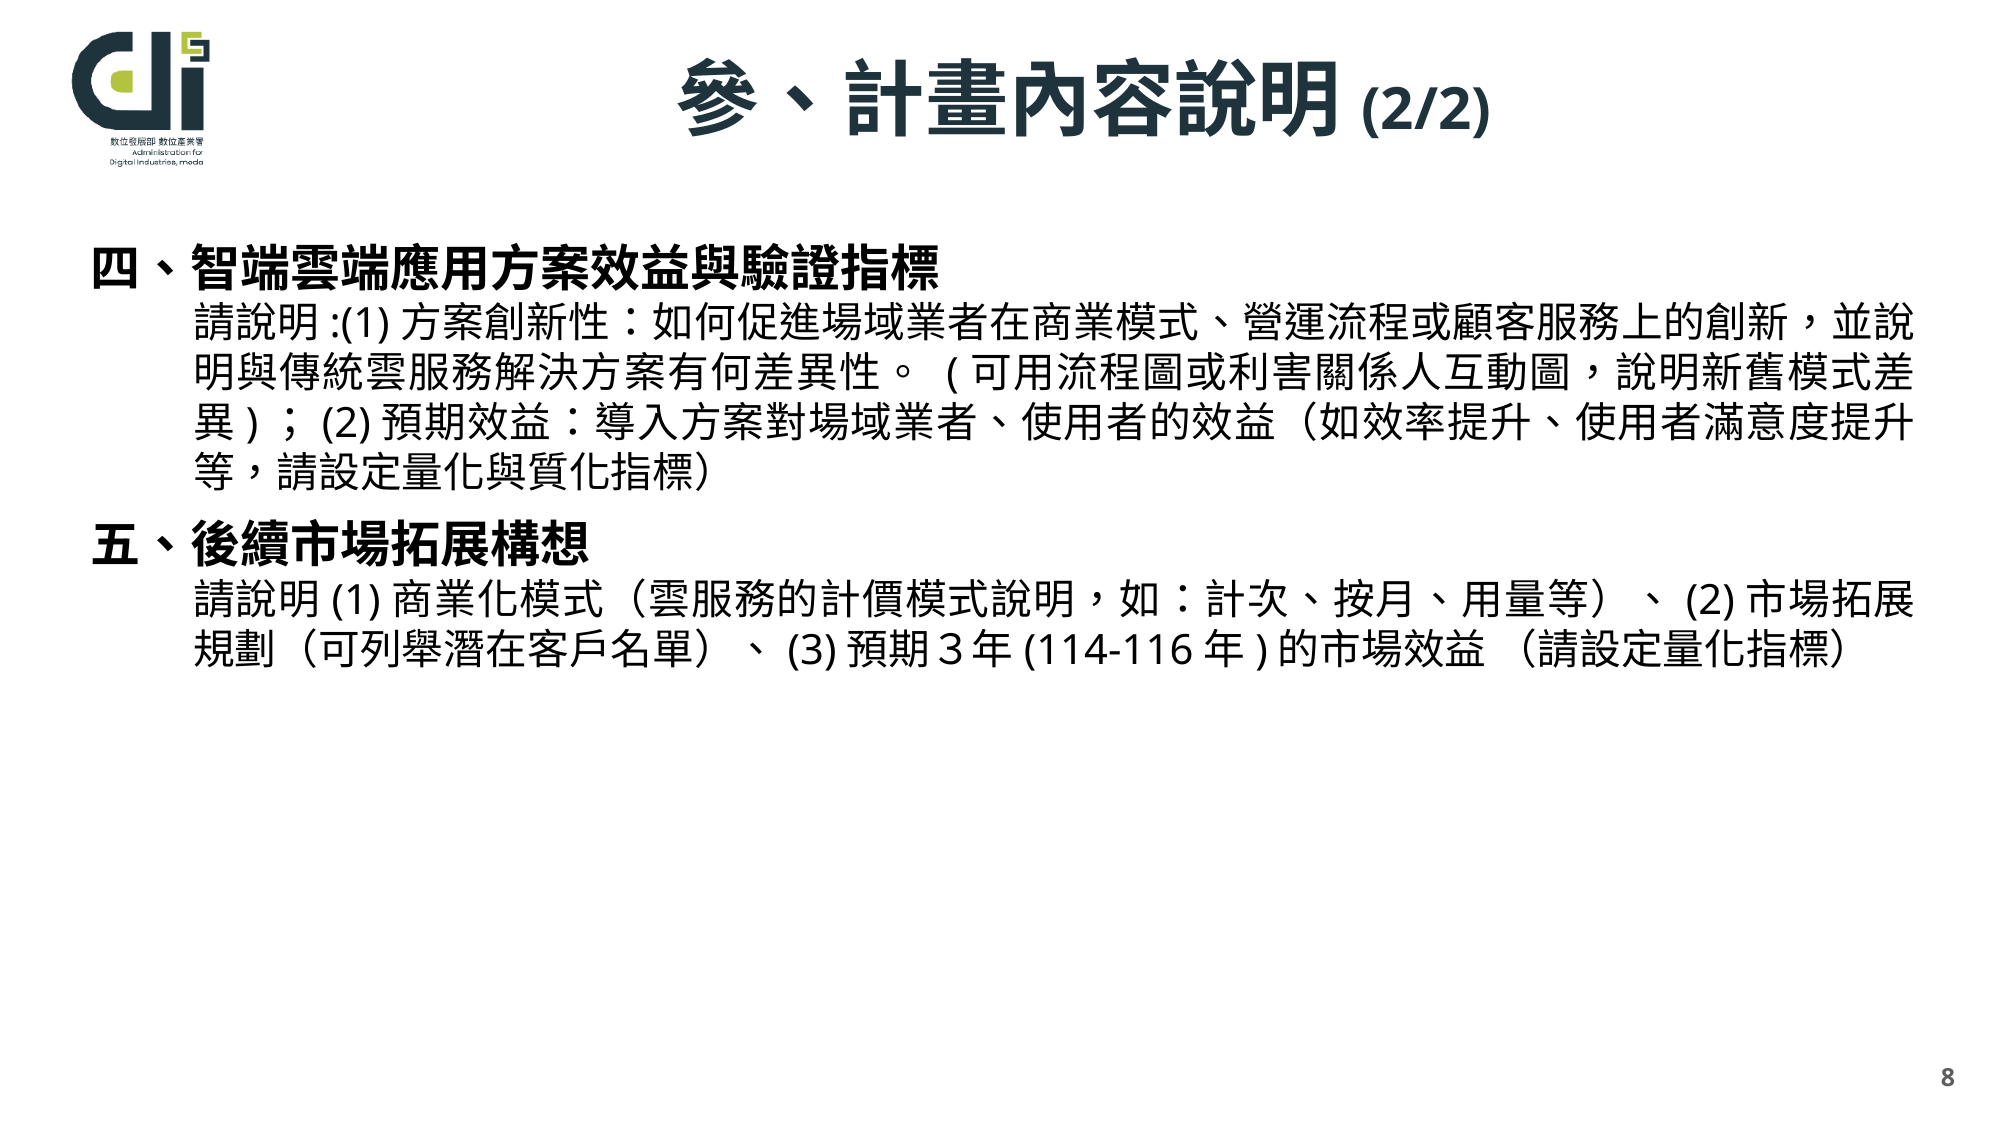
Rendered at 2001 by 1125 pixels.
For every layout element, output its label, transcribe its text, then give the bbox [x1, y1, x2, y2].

list 四、智端雲端應用方案效益與驗證指標 請說明:(1)方案創新性：如何促進場域業者在商業模式、營運流程或顧客服務上的創新，並說明與傳統雲服務解決方案有何差異性。 (可用流程圖或利害關係人互動圖，說明新舊模式差異)；(2)預期效益：導入方案對場域業者、使用者的效益（如效率提升、使用者滿意度提升等，請設定量化與質化指標） 五、後續市場拓展構想 請說明(1)商業化模式（雲服務的計價模式說明，如：計次、按月、用量等）、(2)市場拓展規劃（可列舉潛在客戶名單）、(3)預期３年(114-116年)的市場效益 （請設定量化指標） [81, 227, 1925, 1012]
title 參、計畫內容說明(2/2) [222, 36, 1944, 156]
slide_number 8 [1923, 1056, 1973, 1105]
picture [56, 17, 224, 185]
